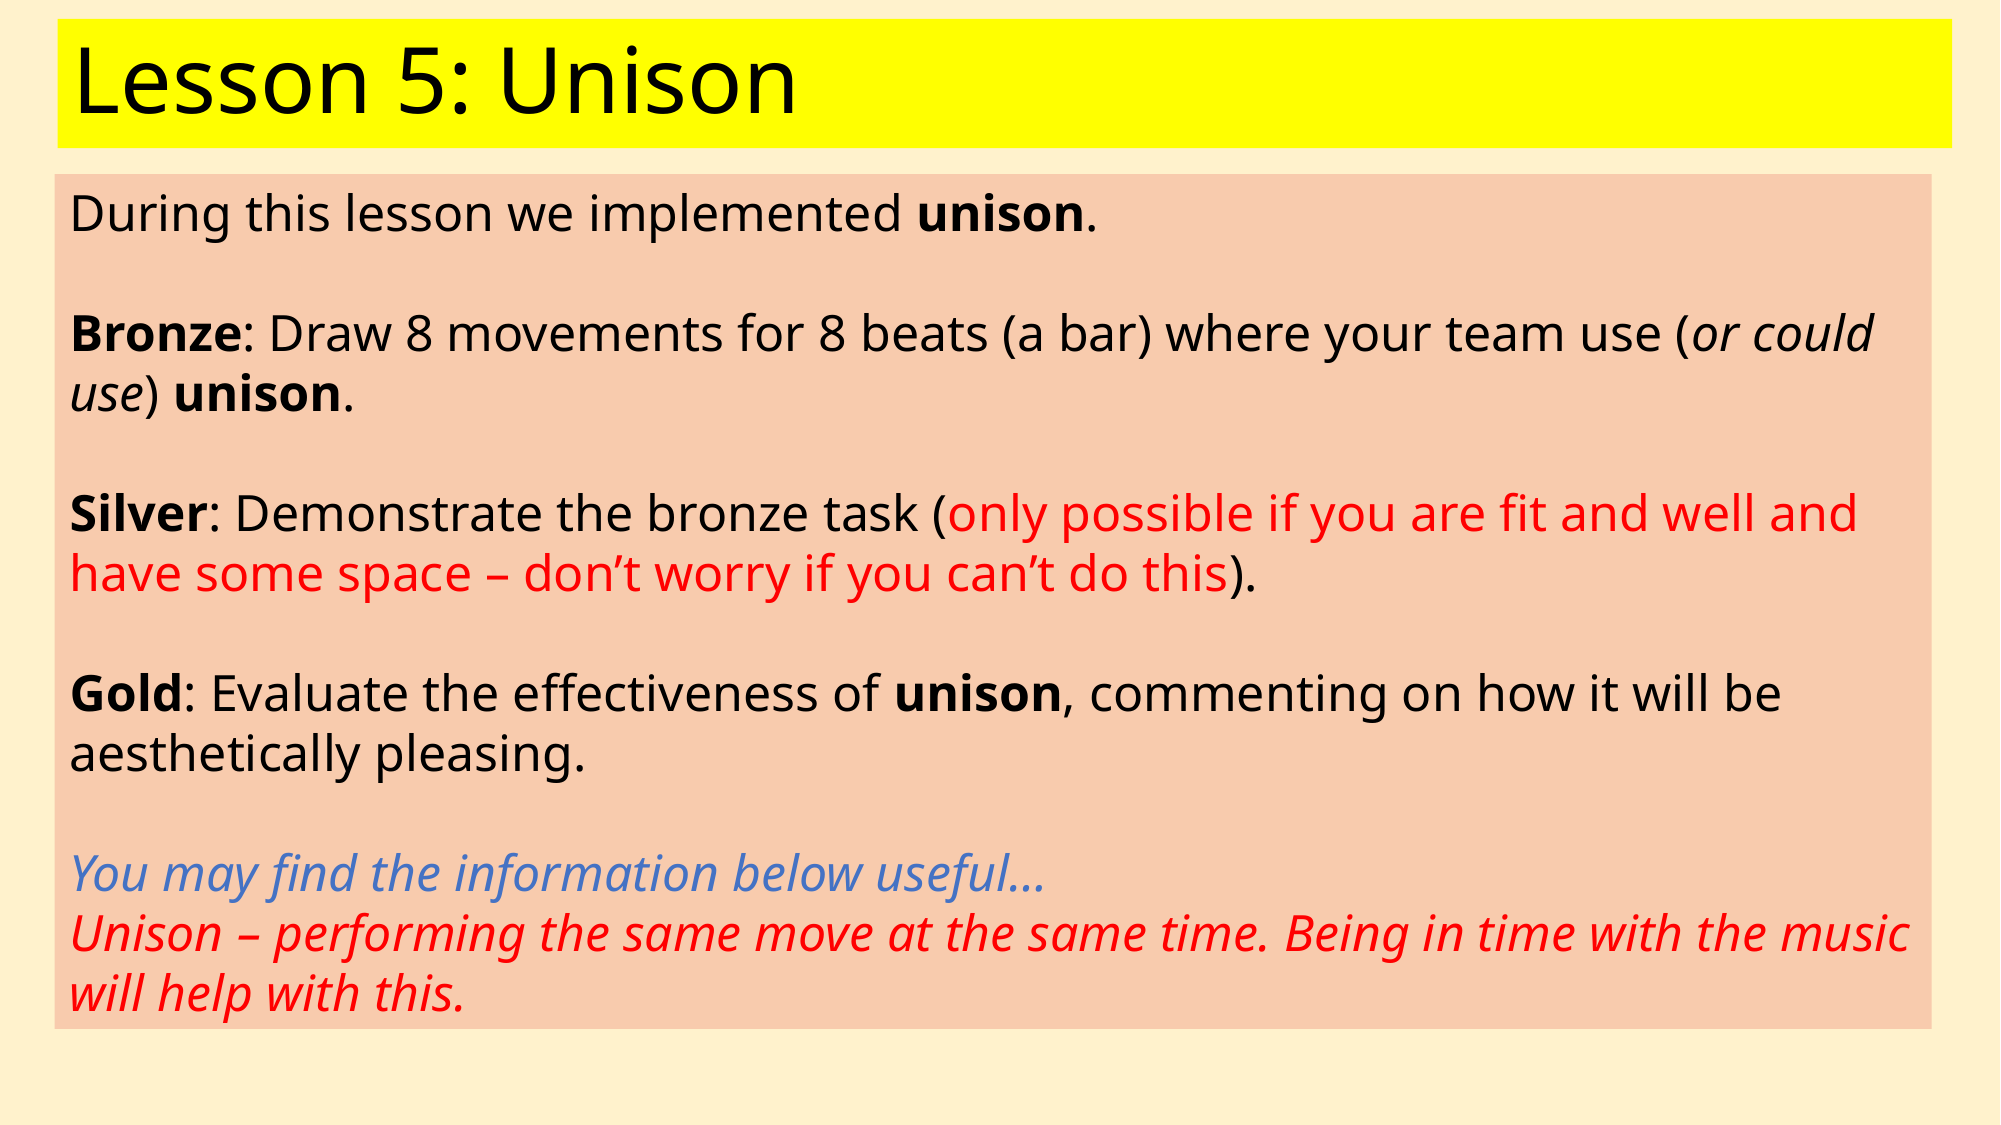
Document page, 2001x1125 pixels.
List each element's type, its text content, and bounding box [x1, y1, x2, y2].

text_box During this lesson we implemented unison. Bronze: Draw 8 movements for 8 beats (a bar) where your team use (or could use) unison. Silver: Demonstrate the bronze task (only possible if you are fit and well and have some space – don’t worry if you can’t do this). Gold: Evaluate the effectiveness of unison, commenting on how it will be aesthetically pleasing. You may find the information below useful… Unison – performing the same move at the same time. Being in time with the music will help with this. [54, 174, 1932, 1029]
text_box Lesson 5: Unison [57, 18, 1953, 149]
